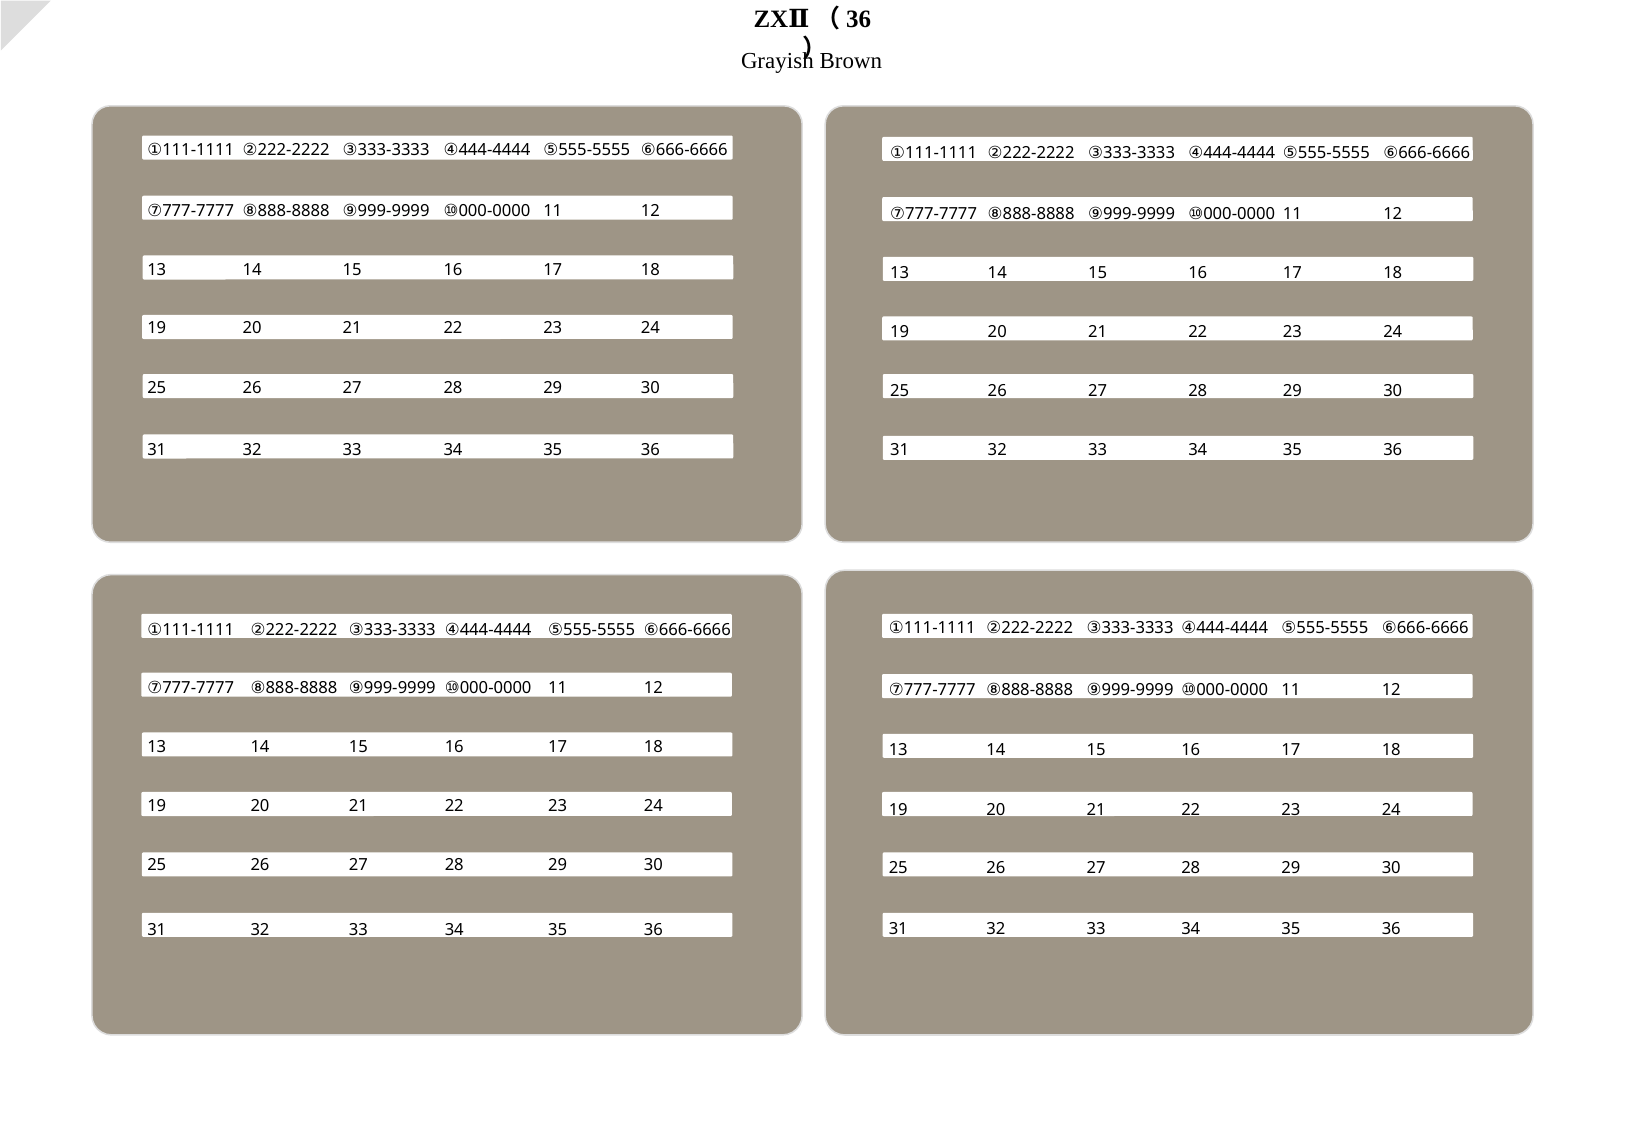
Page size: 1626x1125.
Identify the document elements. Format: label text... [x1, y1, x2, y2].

table_cell 15 [349, 734, 445, 793]
table_cell 25 [147, 852, 251, 917]
table_cell 17 [548, 734, 644, 793]
table_cell 17 [1283, 260, 1383, 320]
table_cell 27 [1088, 379, 1188, 438]
table_cell 12 [1383, 201, 1508, 260]
table_cell 22 [1181, 797, 1282, 855]
table_header ①111-1111 [147, 137, 243, 198]
table_cell 25 [890, 379, 988, 438]
text_box [91, 105, 803, 543]
text_box [882, 197, 890, 222]
text_box Grayish Brown [726, 37, 898, 81]
table_cell 28 [1181, 855, 1282, 916]
table_cell 29 [1283, 379, 1383, 438]
table_cell 20 [988, 320, 1088, 379]
table_cell ⑨999-9999 [349, 675, 445, 734]
text_box [882, 256, 890, 281]
table_header ④444-4444 [1188, 140, 1283, 201]
table_header ②222-2222 [251, 617, 349, 675]
table_cell 30 [1382, 855, 1504, 916]
text_box [142, 255, 147, 280]
text_box [141, 672, 147, 697]
text_box [882, 791, 889, 817]
table_cell ⑨999-9999 [343, 198, 443, 257]
table_header ⑤555-5555 [548, 617, 644, 675]
text_box [141, 912, 147, 937]
table_cell 34 [443, 438, 543, 500]
table_cell 34 [1188, 438, 1283, 500]
table_cell 36 [641, 438, 764, 500]
table_header ⑤555-5555 [1282, 615, 1382, 677]
table_cell 26 [986, 855, 1087, 916]
table_cell 13 [889, 738, 986, 797]
table_cell ⑧888-8888 [243, 198, 343, 257]
table_cell 33 [343, 438, 443, 500]
text_box [142, 374, 147, 399]
text_box [825, 105, 1534, 543]
table_cell ⑦777-7777 [890, 201, 988, 260]
table_header ②222-2222 [243, 137, 343, 198]
table_cell 21 [1088, 320, 1188, 379]
table_cell 28 [445, 852, 548, 917]
table_cell 23 [548, 793, 644, 852]
table_cell 19 [889, 797, 986, 855]
table_cell 18 [1383, 260, 1508, 320]
table_cell 18 [641, 257, 764, 316]
table_cell 16 [1181, 738, 1282, 797]
table_cell 22 [443, 316, 543, 376]
table_header ③333-3333 [349, 617, 445, 675]
text_box [882, 136, 1473, 161]
table_cell 20 [243, 316, 343, 376]
text_box ZXⅡ（36） [738, 2, 893, 37]
table_cell 18 [1382, 738, 1504, 797]
table_cell 21 [349, 793, 445, 852]
table_cell 25 [889, 855, 986, 916]
table_cell 25 [147, 376, 243, 438]
table_cell 13 [147, 257, 243, 316]
table_cell ⑦777-7777 [147, 675, 251, 734]
table_cell ⑨999-9999 [1088, 201, 1188, 260]
table_cell ⑧888-8888 [988, 201, 1088, 260]
table_header ⑥666-6666 [1382, 615, 1504, 677]
table_cell 30 [641, 376, 764, 438]
table_cell 28 [1188, 379, 1283, 438]
table_cell 19 [147, 793, 251, 852]
table_cell 30 [644, 852, 766, 917]
table_cell ⑩000-0000 [1181, 677, 1282, 738]
table_cell 24 [641, 316, 764, 376]
text_box [142, 195, 147, 220]
table_header ⑥666-6666 [644, 617, 766, 675]
table_cell 27 [1087, 855, 1181, 916]
table_cell 21 [343, 316, 443, 376]
table_header ④444-4444 [1181, 615, 1282, 677]
table_cell 15 [1087, 738, 1181, 797]
table_cell ⑧888-8888 [251, 675, 349, 734]
table_cell ⑩000-0000 [1188, 201, 1283, 260]
table_cell 31 [147, 917, 251, 980]
text_box [882, 912, 889, 937]
table_cell 15 [343, 257, 443, 316]
text_box [882, 435, 890, 460]
table_cell ⑨999-9999 [1087, 677, 1181, 738]
table_cell 13 [890, 260, 988, 320]
table_cell 29 [1282, 855, 1382, 916]
table_header ③333-3333 [1088, 140, 1188, 201]
table_cell 35 [1283, 438, 1383, 500]
text_box [141, 791, 147, 817]
table_cell 12 [644, 675, 766, 734]
table_cell 32 [988, 438, 1088, 500]
table_cell 21 [1087, 797, 1181, 855]
table_cell ⑩000-0000 [445, 675, 548, 734]
text_box [141, 613, 732, 638]
table_header ①111-1111 [890, 140, 988, 201]
table_cell 14 [251, 734, 349, 793]
text_box [141, 852, 147, 877]
text_box [882, 852, 889, 877]
table_cell 12 [641, 198, 764, 257]
table_cell 19 [890, 320, 988, 379]
table_cell 16 [443, 257, 543, 316]
table_header ①111-1111 [889, 615, 986, 677]
table_header ⑤555-5555 [543, 137, 641, 198]
table_cell 26 [251, 852, 349, 917]
table_cell ⑧888-8888 [986, 677, 1087, 738]
text_box [1, 1, 49, 49]
table_cell 23 [543, 316, 641, 376]
table_cell 35 [548, 917, 644, 980]
table_cell 18 [644, 734, 766, 793]
table_cell 22 [1188, 320, 1283, 379]
table_cell 24 [1382, 797, 1504, 855]
text_box [91, 574, 803, 1035]
table_cell 27 [349, 852, 445, 917]
table_header ②222-2222 [986, 615, 1087, 677]
text_box [142, 314, 147, 340]
table_cell 32 [243, 438, 343, 500]
table_cell 33 [1088, 438, 1188, 500]
table_cell 14 [988, 260, 1088, 320]
table_cell 26 [243, 376, 343, 438]
text_box [882, 613, 1473, 638]
table_cell 32 [251, 917, 349, 980]
text_box [825, 570, 1534, 1036]
text_box [882, 674, 889, 699]
table_cell 31 [889, 916, 986, 979]
text_box [882, 374, 890, 399]
table_cell 14 [986, 738, 1087, 797]
table_cell 31 [147, 438, 243, 500]
text_box [882, 733, 889, 758]
table_cell 32 [986, 916, 1087, 979]
table_cell 29 [543, 376, 641, 438]
table_cell ⑦777-7777 [147, 198, 243, 257]
table_header ③333-3333 [1087, 615, 1181, 677]
table_cell 12 [1382, 677, 1504, 738]
table_cell 30 [1383, 379, 1508, 438]
table_cell 23 [1283, 320, 1383, 379]
table_cell 28 [443, 376, 543, 438]
table_header ⑤555-5555 [1283, 140, 1383, 201]
table_cell 17 [543, 257, 641, 316]
table_cell 35 [543, 438, 641, 500]
text_box [142, 135, 733, 160]
table_cell 34 [1181, 916, 1282, 979]
table_cell 11 [1282, 677, 1382, 738]
table_cell 20 [251, 793, 349, 852]
table_cell 15 [1088, 260, 1188, 320]
table_header ②222-2222 [988, 140, 1088, 201]
table_cell 24 [644, 793, 766, 852]
table_cell 31 [890, 438, 988, 500]
table_header ③333-3333 [343, 137, 443, 198]
table_cell 14 [243, 257, 343, 316]
table_cell 23 [1282, 797, 1382, 855]
text_box [142, 434, 147, 459]
table_cell 17 [1282, 738, 1382, 797]
table_cell 36 [1382, 916, 1504, 979]
table_cell 36 [644, 917, 766, 980]
table_cell 11 [543, 198, 641, 257]
table_cell 36 [1383, 438, 1508, 500]
table_cell 22 [445, 793, 548, 852]
text_box [141, 732, 147, 757]
table_cell 20 [986, 797, 1087, 855]
table_header ①111-1111 [147, 617, 251, 675]
table_header ④444-4444 [443, 137, 543, 198]
table_cell 11 [548, 675, 644, 734]
table_cell 13 [147, 734, 251, 793]
table_header ⑥666-6666 [1383, 140, 1508, 201]
table_cell 16 [1188, 260, 1283, 320]
table_cell 33 [1087, 916, 1181, 979]
table_cell 19 [147, 316, 243, 376]
table_cell 16 [445, 734, 548, 793]
text_box [882, 316, 890, 341]
table_cell 26 [988, 379, 1088, 438]
table_cell 33 [349, 917, 445, 980]
table_cell 29 [548, 852, 644, 917]
table_cell 27 [343, 376, 443, 438]
table_cell 35 [1282, 916, 1382, 979]
table_cell 24 [1383, 320, 1508, 379]
table_header ④444-4444 [445, 617, 548, 675]
table_cell 11 [1283, 201, 1383, 260]
table_header ⑥666-6666 [641, 137, 764, 198]
table_cell ⑦777-7777 [889, 677, 986, 738]
table_cell 34 [445, 917, 548, 980]
table_cell ⑩000-0000 [443, 198, 543, 257]
